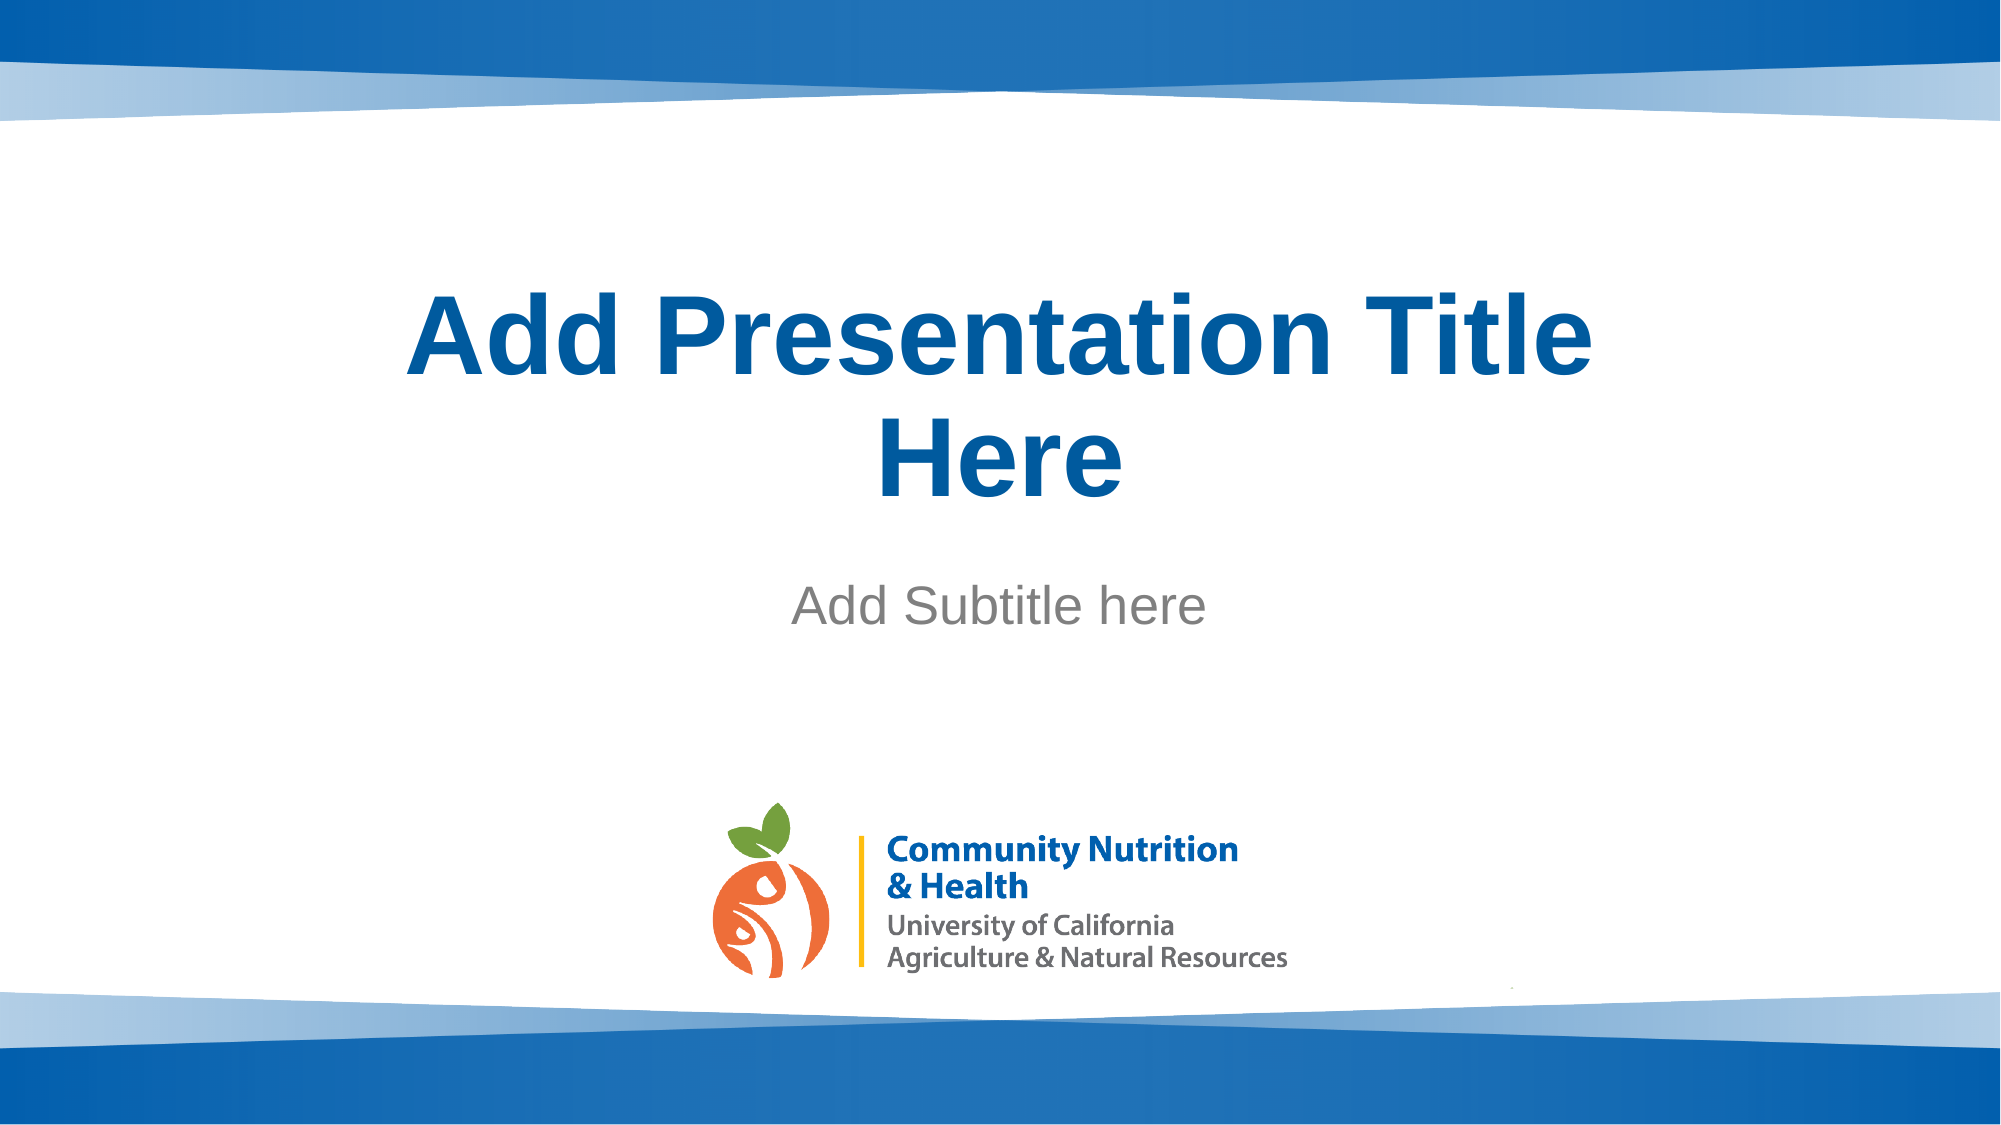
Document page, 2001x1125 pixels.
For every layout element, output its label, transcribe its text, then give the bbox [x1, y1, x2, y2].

subtitle Add Subtitle here [249, 569, 1750, 842]
picture [0, 0, 2001, 143]
title Add Presentation Title Here [249, 136, 1750, 529]
picture [0, 842, 2001, 1125]
